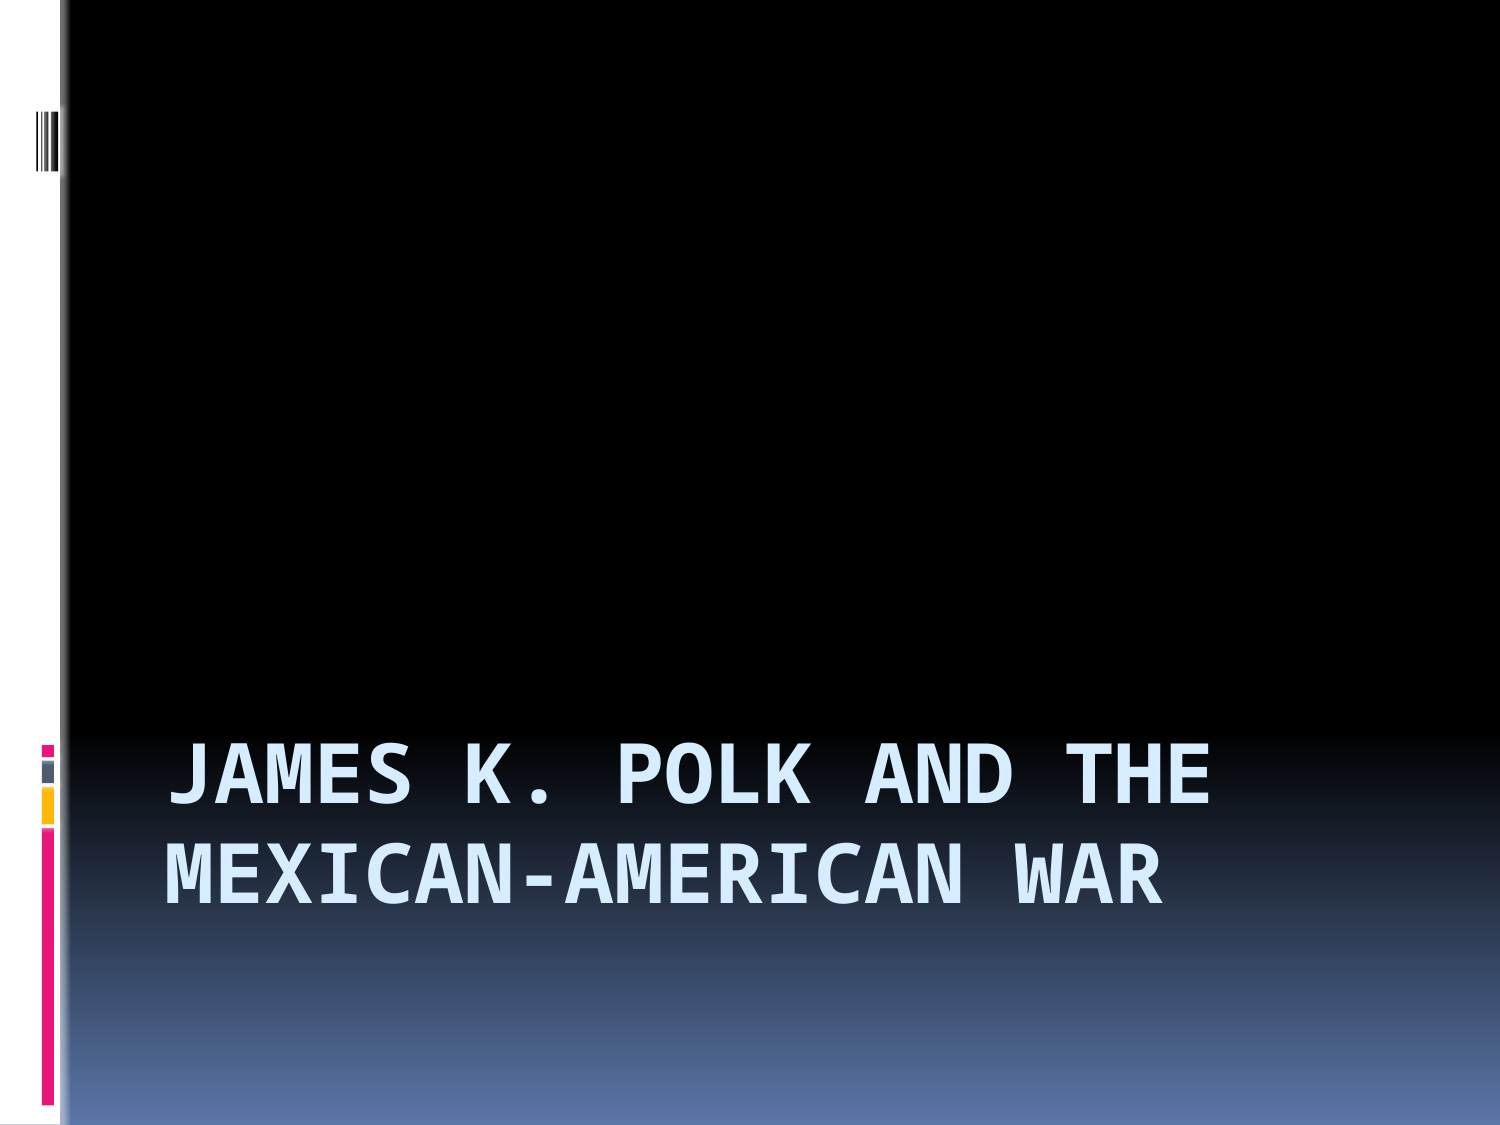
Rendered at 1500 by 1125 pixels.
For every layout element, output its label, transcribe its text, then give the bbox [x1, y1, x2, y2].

title James K. Polk and the Mexican-American War [150, 712, 1425, 1037]
